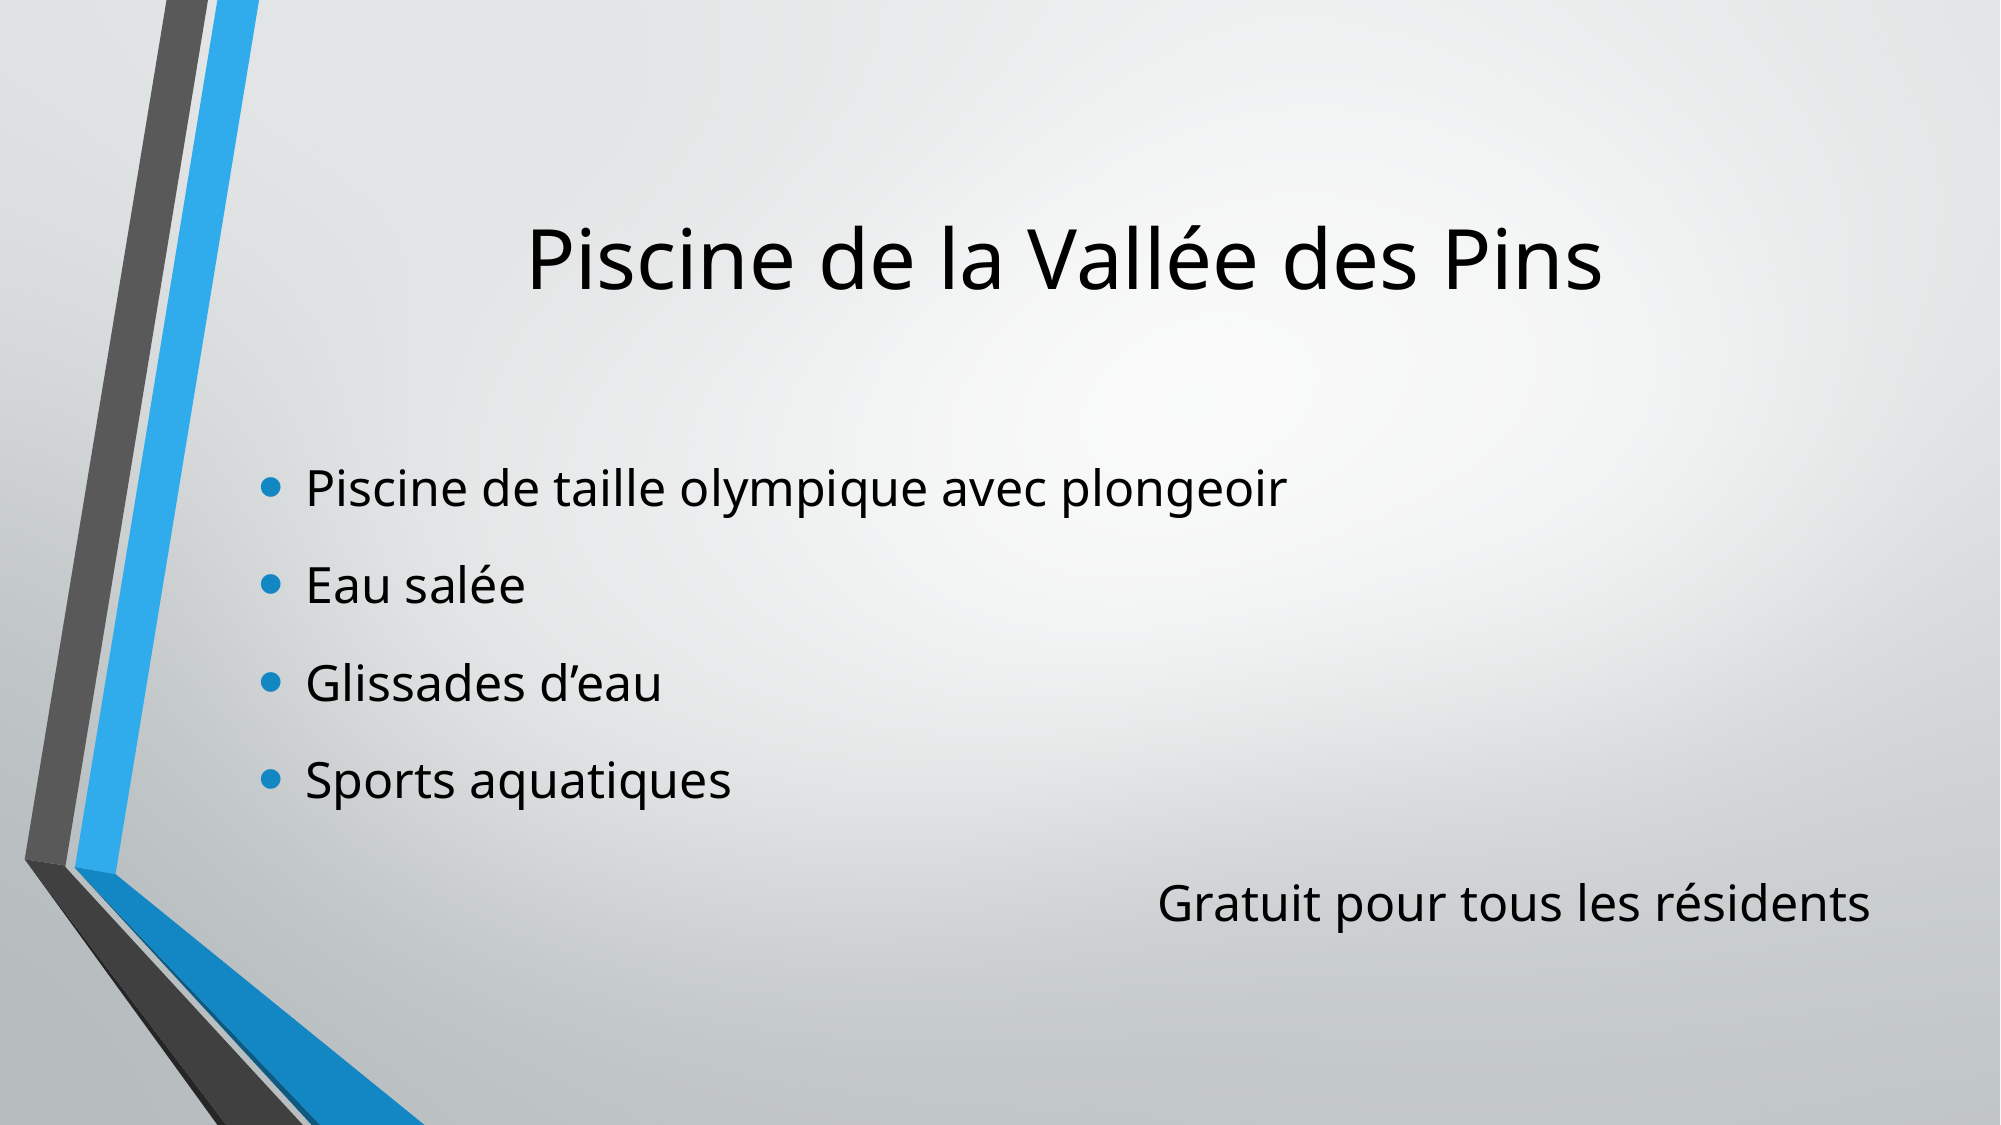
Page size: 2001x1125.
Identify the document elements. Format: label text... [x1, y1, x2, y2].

title Piscine de la Vallée des Pins [243, 112, 1887, 400]
list Piscine de taille olympique avec plongeoir Eau salée Glissades d’eau Sports aquatiques Gratuit pour tous les résidents [243, 437, 1887, 950]
